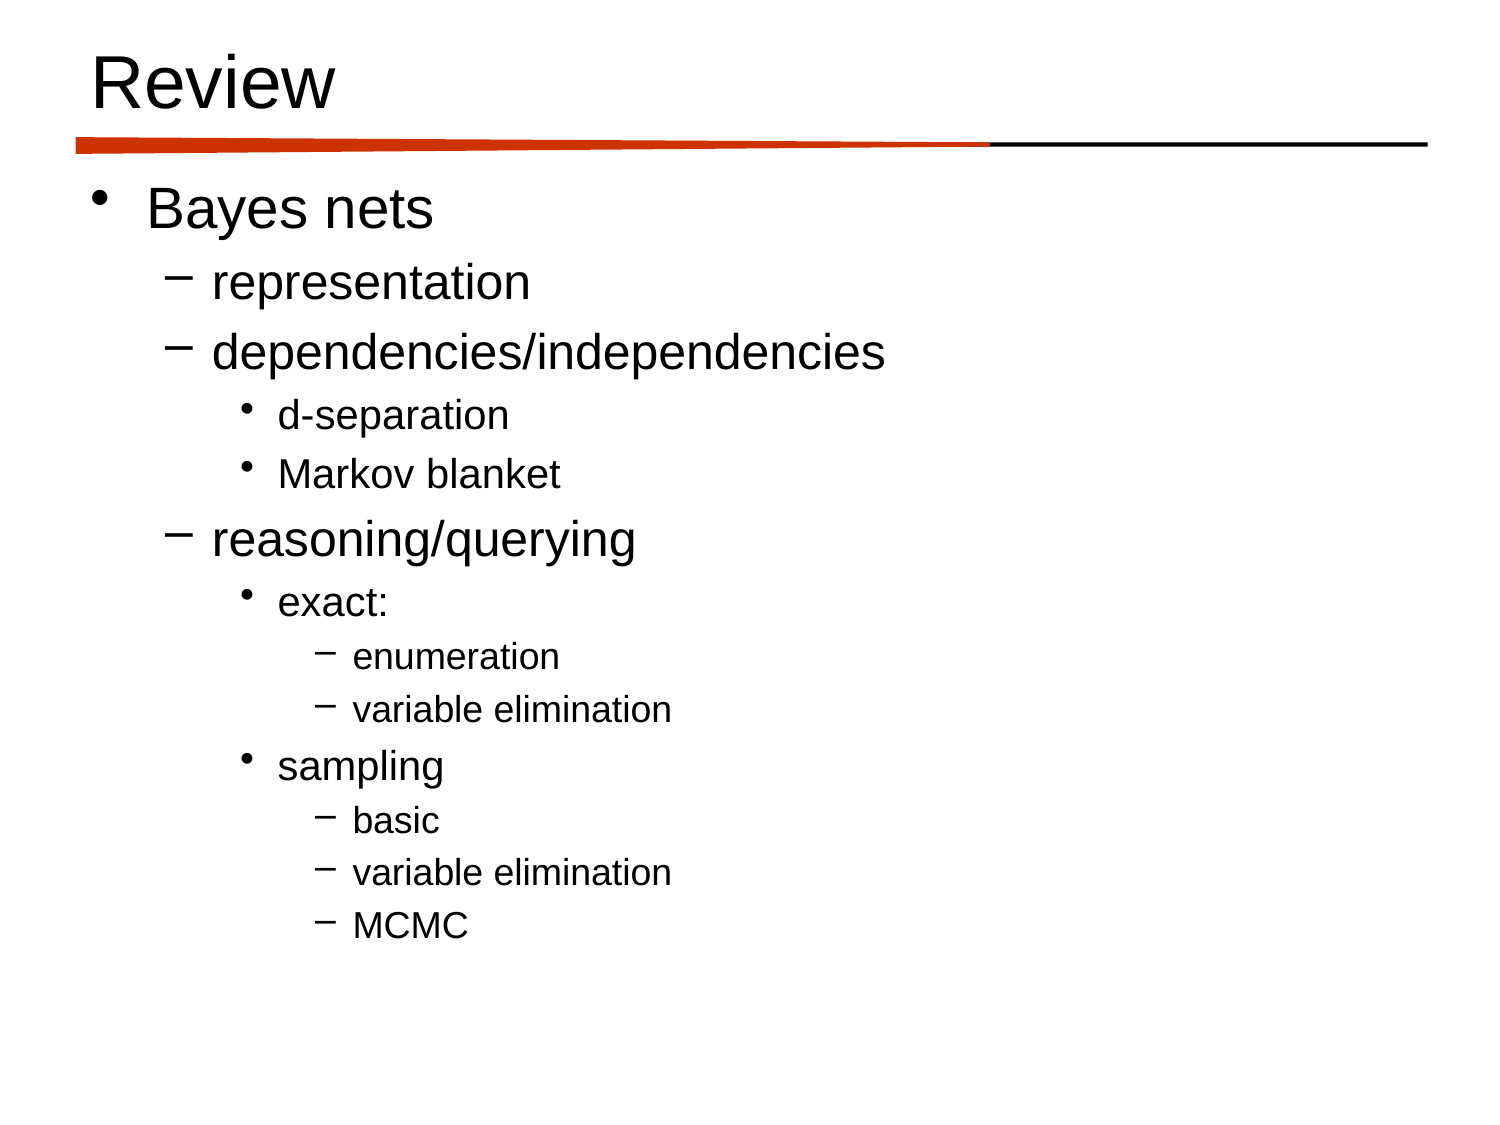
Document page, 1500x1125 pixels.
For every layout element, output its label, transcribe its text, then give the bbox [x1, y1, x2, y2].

title Review [74, 24, 1426, 133]
list Bayes nets representation dependencies/independencies d-separation Markov blanket reasoning/querying exact: enumeration variable elimination sampling basic variable elimination MCMC [74, 162, 1426, 1006]
